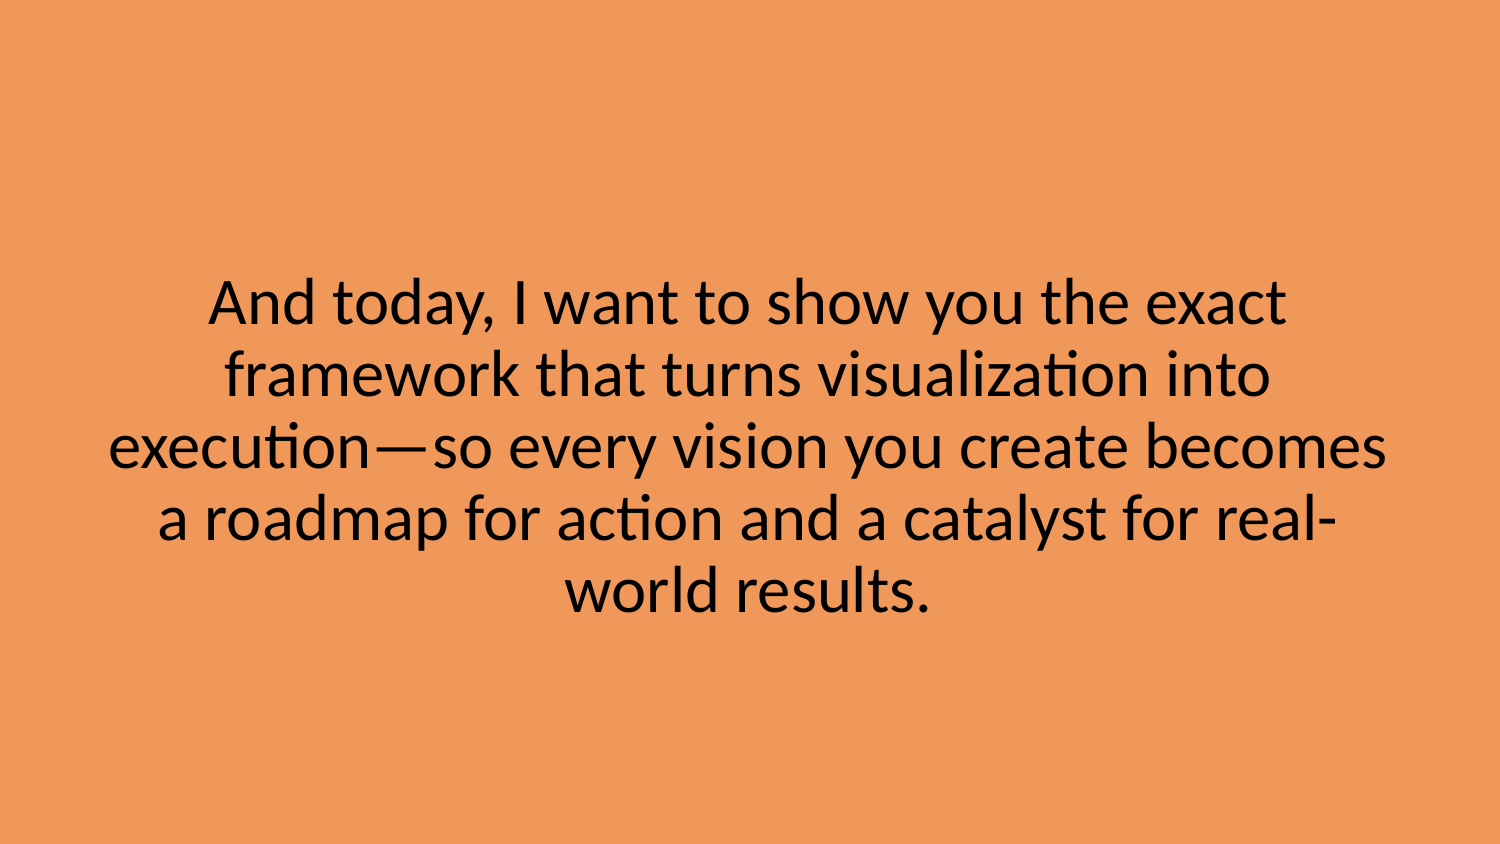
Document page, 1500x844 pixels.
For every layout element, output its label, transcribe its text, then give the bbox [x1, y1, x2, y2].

list And today, I want to show you the exact framework that turns visualization into execution—so every vision you create becomes a roadmap for action and a catalyst for real-world results. [78, 259, 1419, 402]
